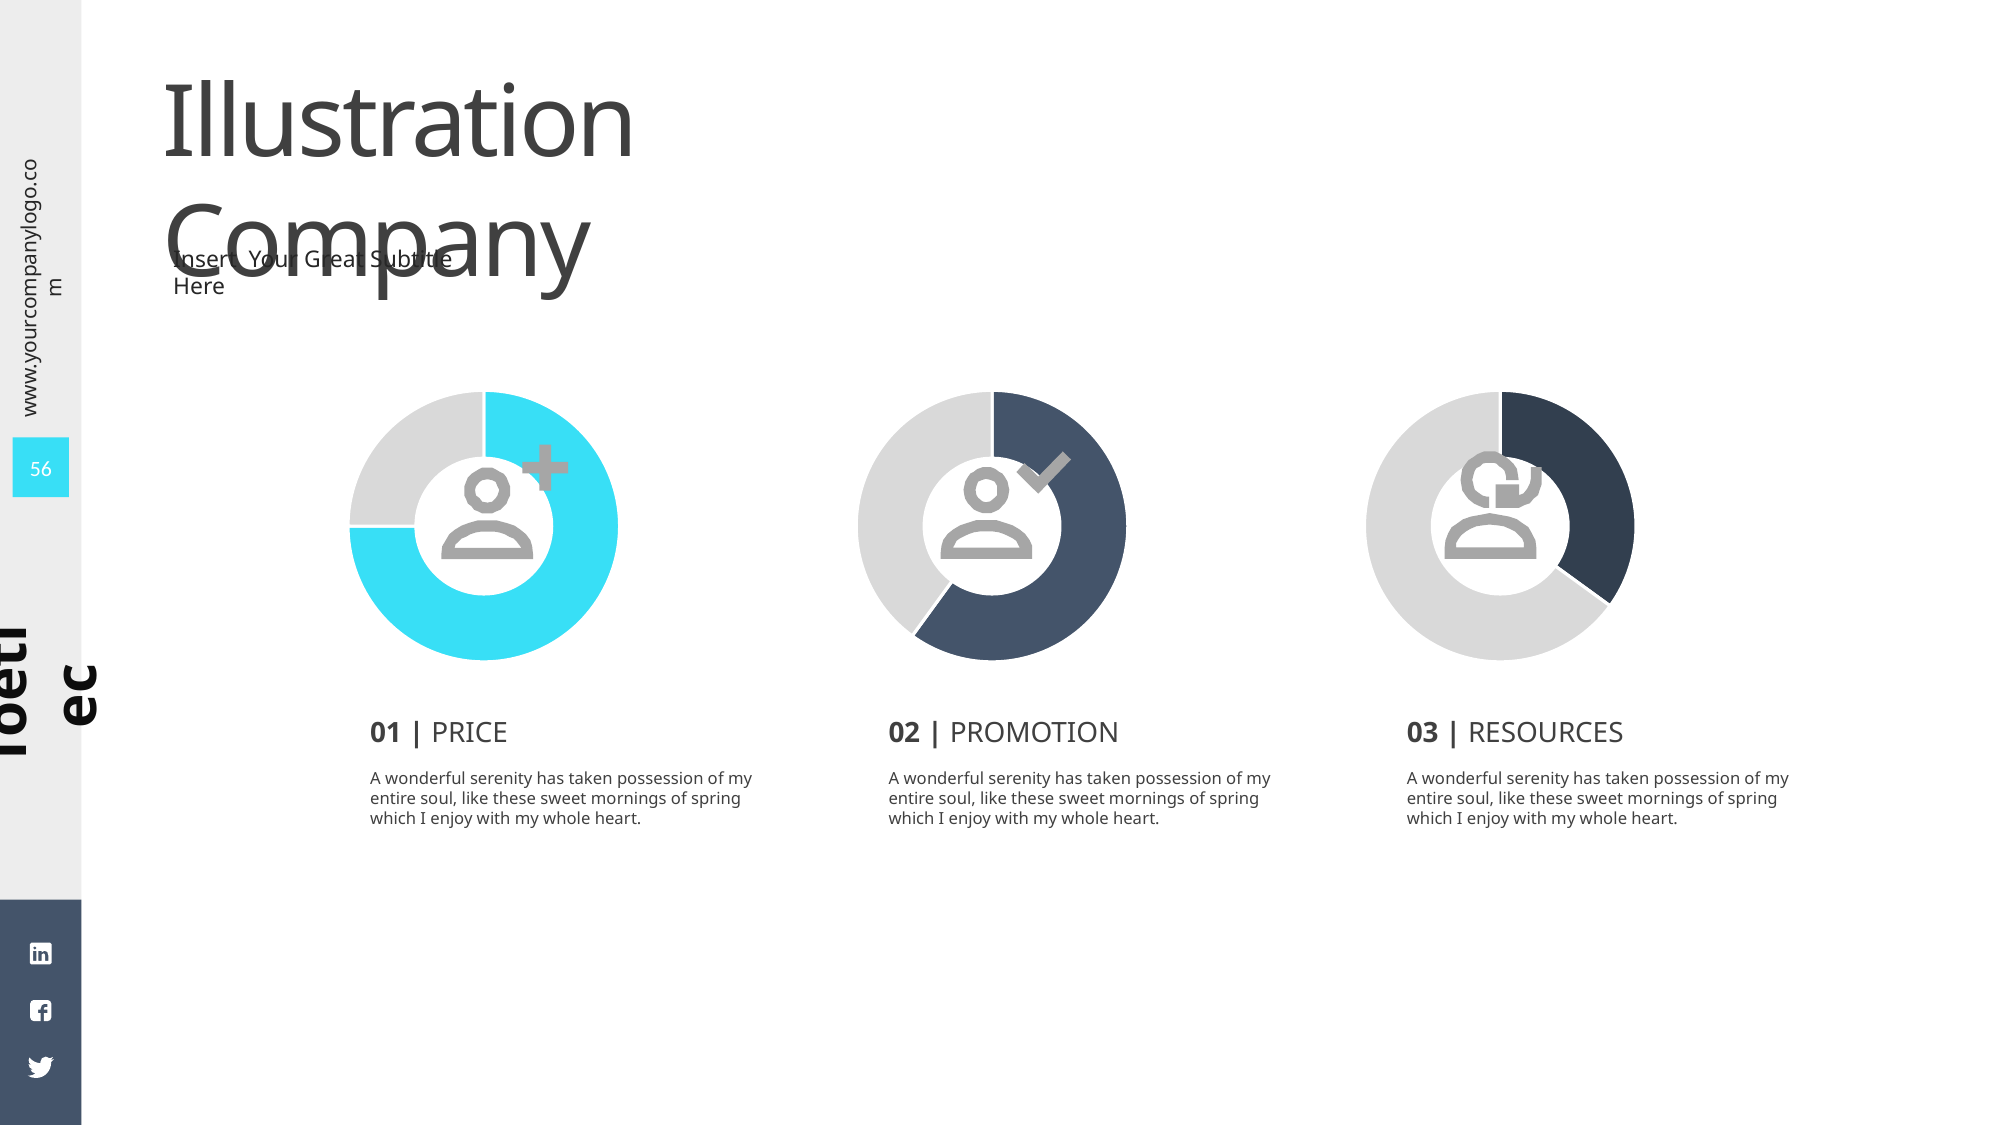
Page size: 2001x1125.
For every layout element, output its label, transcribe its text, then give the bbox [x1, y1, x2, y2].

chart [1288, 384, 1713, 668]
text_box 02 | PROMOTION A wonderful serenity has taken possession of my entire soul, like these sweet mornings of spring which I enjoy with my whole heart. [873, 707, 1288, 836]
chart [271, 384, 697, 668]
text_box 03 | RESOURCES A wonderful serenity has taken possession of my entire soul, like these sweet mornings of spring which I enjoy with my whole heart. [1392, 707, 1807, 836]
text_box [1444, 451, 1542, 559]
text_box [441, 444, 569, 560]
chart [779, 384, 1205, 668]
text_box 01 | PRICE A wonderful serenity has taken possession of my entire soul, like these sweet mornings of spring which I enjoy with my whole heart. [355, 707, 770, 836]
text_box Insert Your Great Subtitle Here [158, 237, 512, 307]
slide_number 56 [12, 437, 69, 498]
text_box Illustration Company [147, 116, 677, 236]
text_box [940, 451, 1071, 559]
